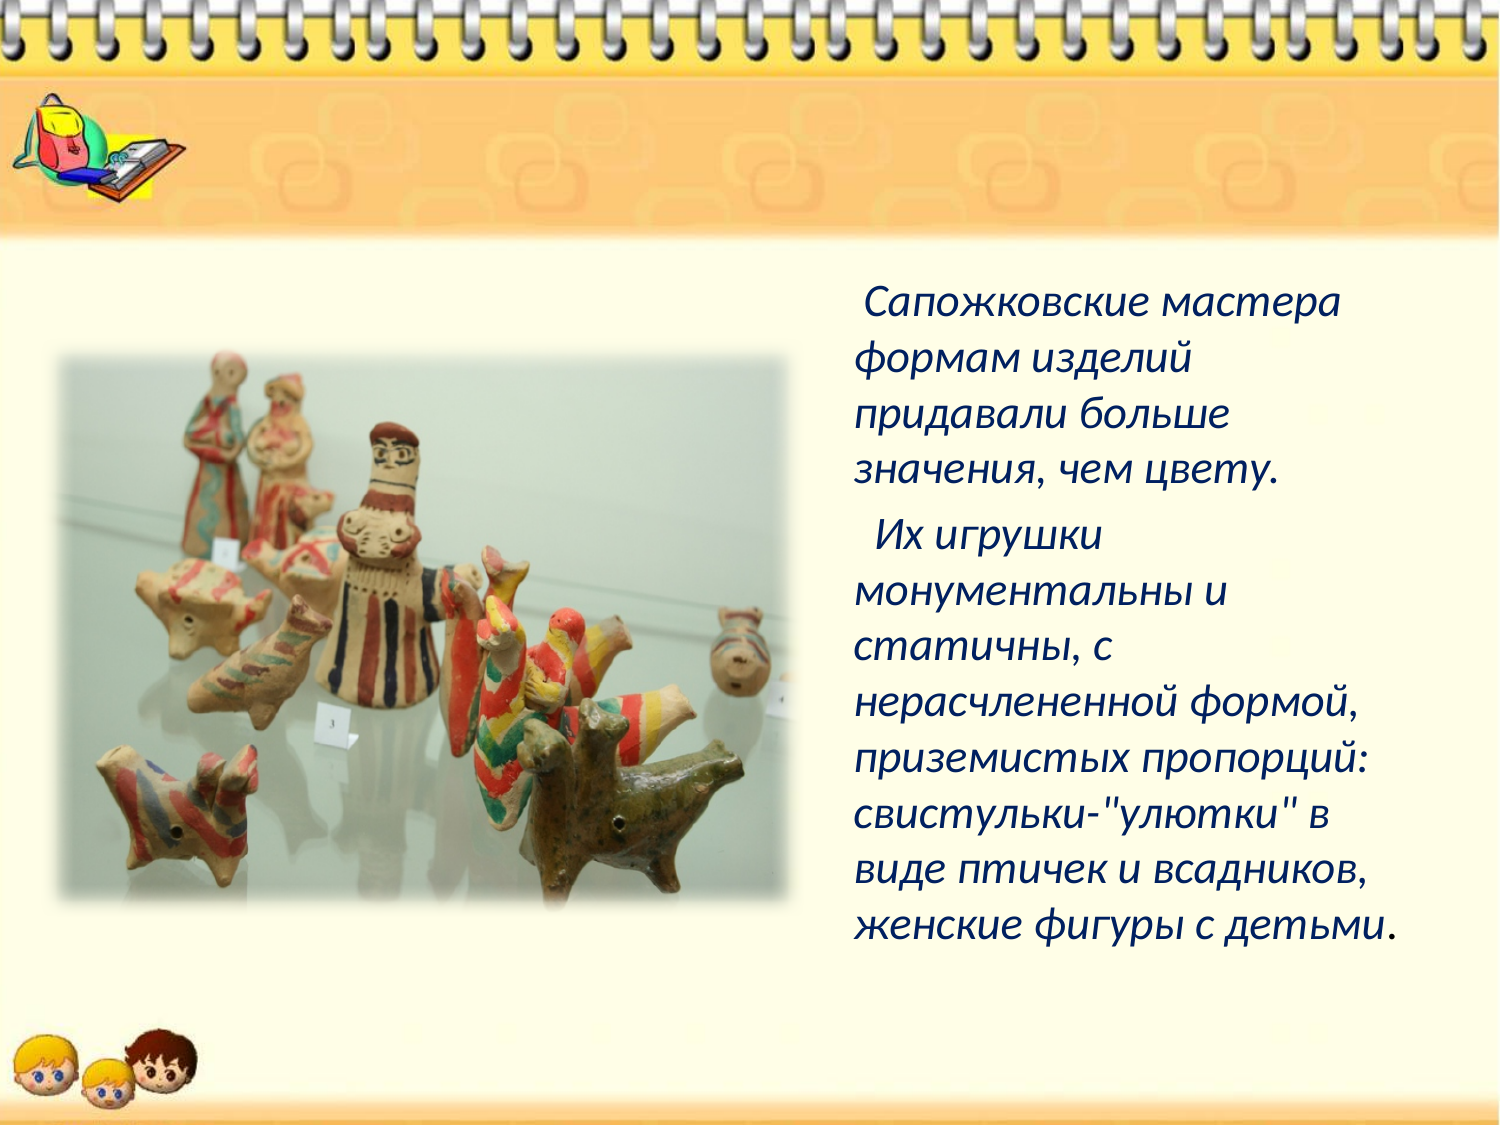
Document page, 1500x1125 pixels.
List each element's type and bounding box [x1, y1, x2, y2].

list [40, 337, 804, 918]
picture [0, 0, 1500, 1125]
